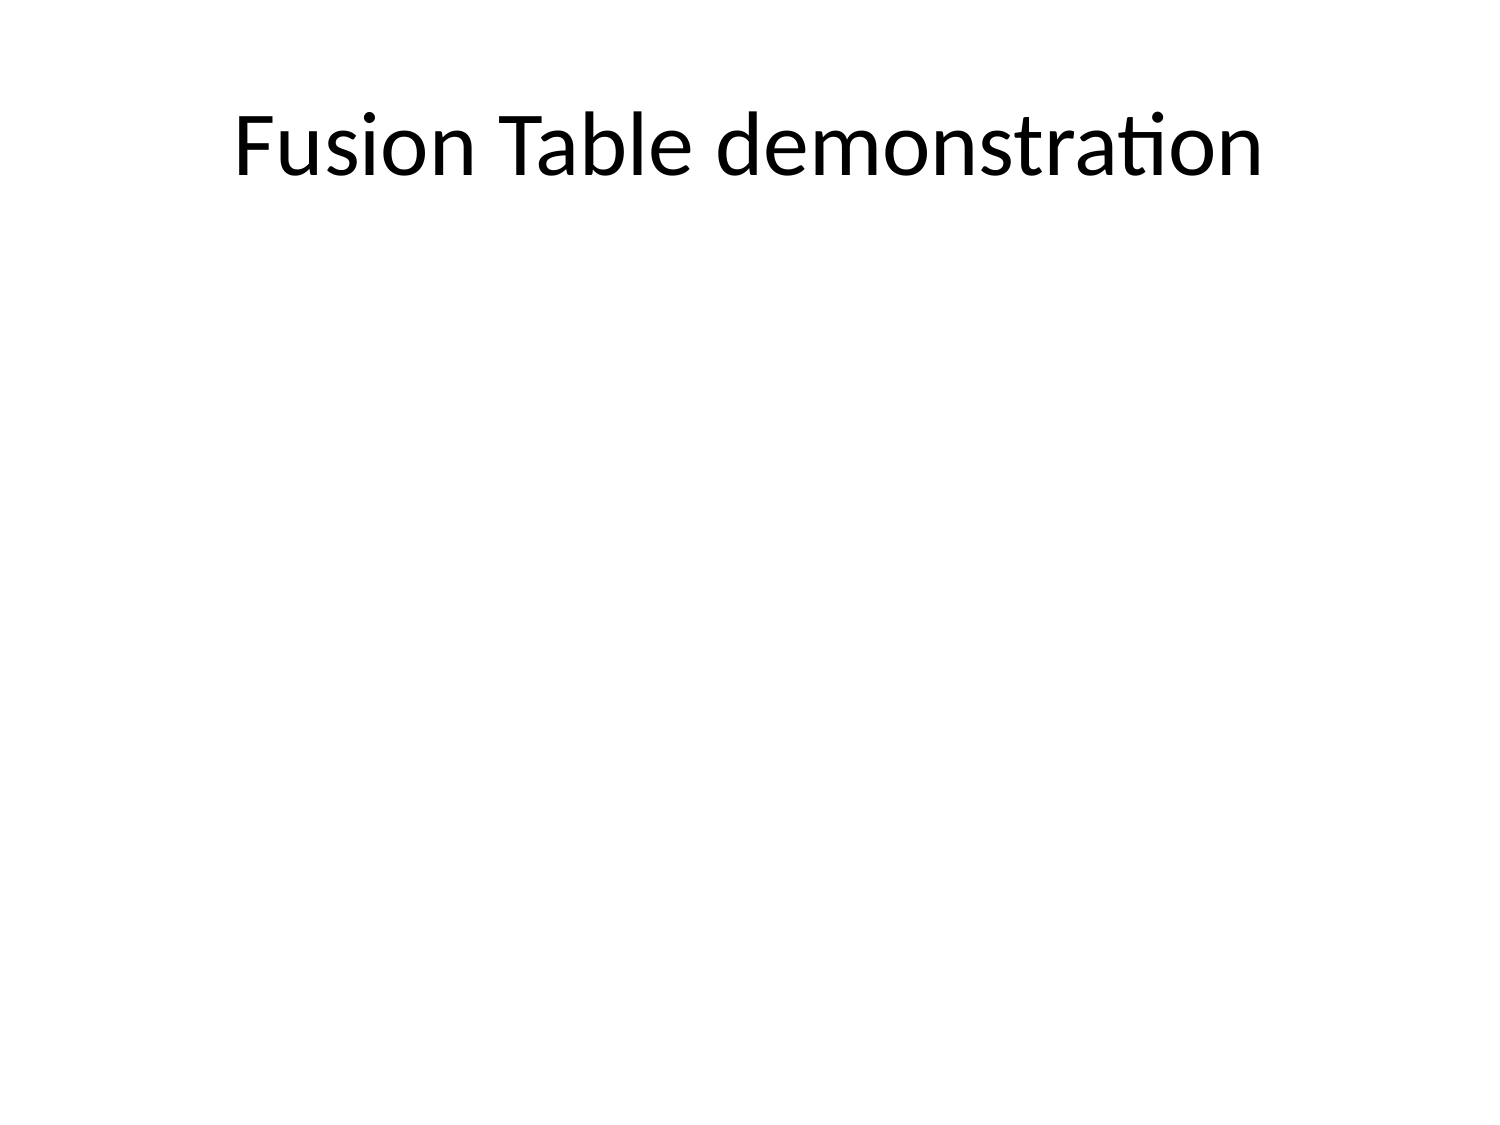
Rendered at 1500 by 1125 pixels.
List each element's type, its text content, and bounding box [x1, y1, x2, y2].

title Fusion Table demonstration [75, 45, 1425, 233]
